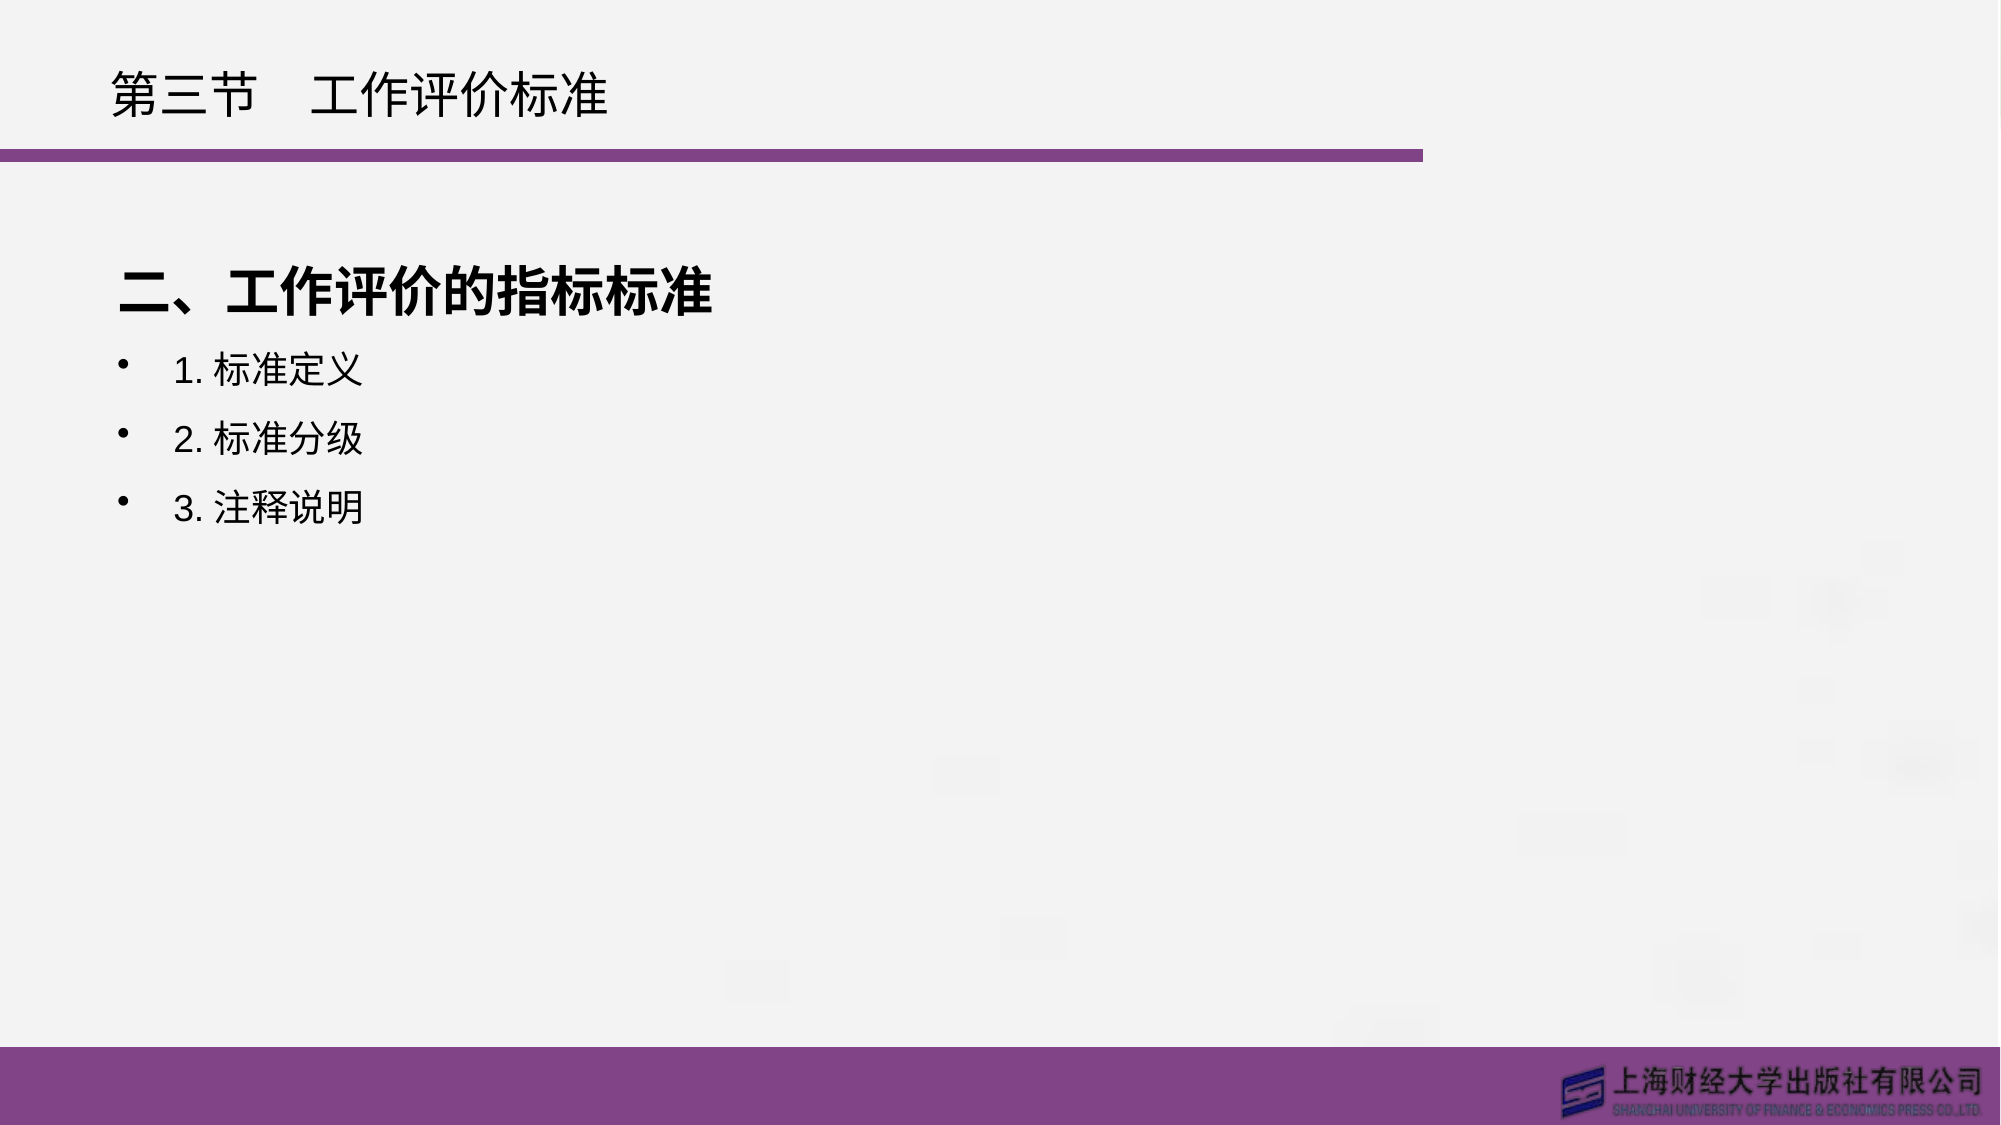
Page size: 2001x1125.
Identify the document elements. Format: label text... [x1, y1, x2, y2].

picture [0, 0, 2001, 1125]
list 二、工作评价的指标标准 1.标准定义 2.标准分级 3.注释说明 [102, 233, 1898, 1032]
title 第三节 工作评价标准 [94, 42, 1451, 146]
